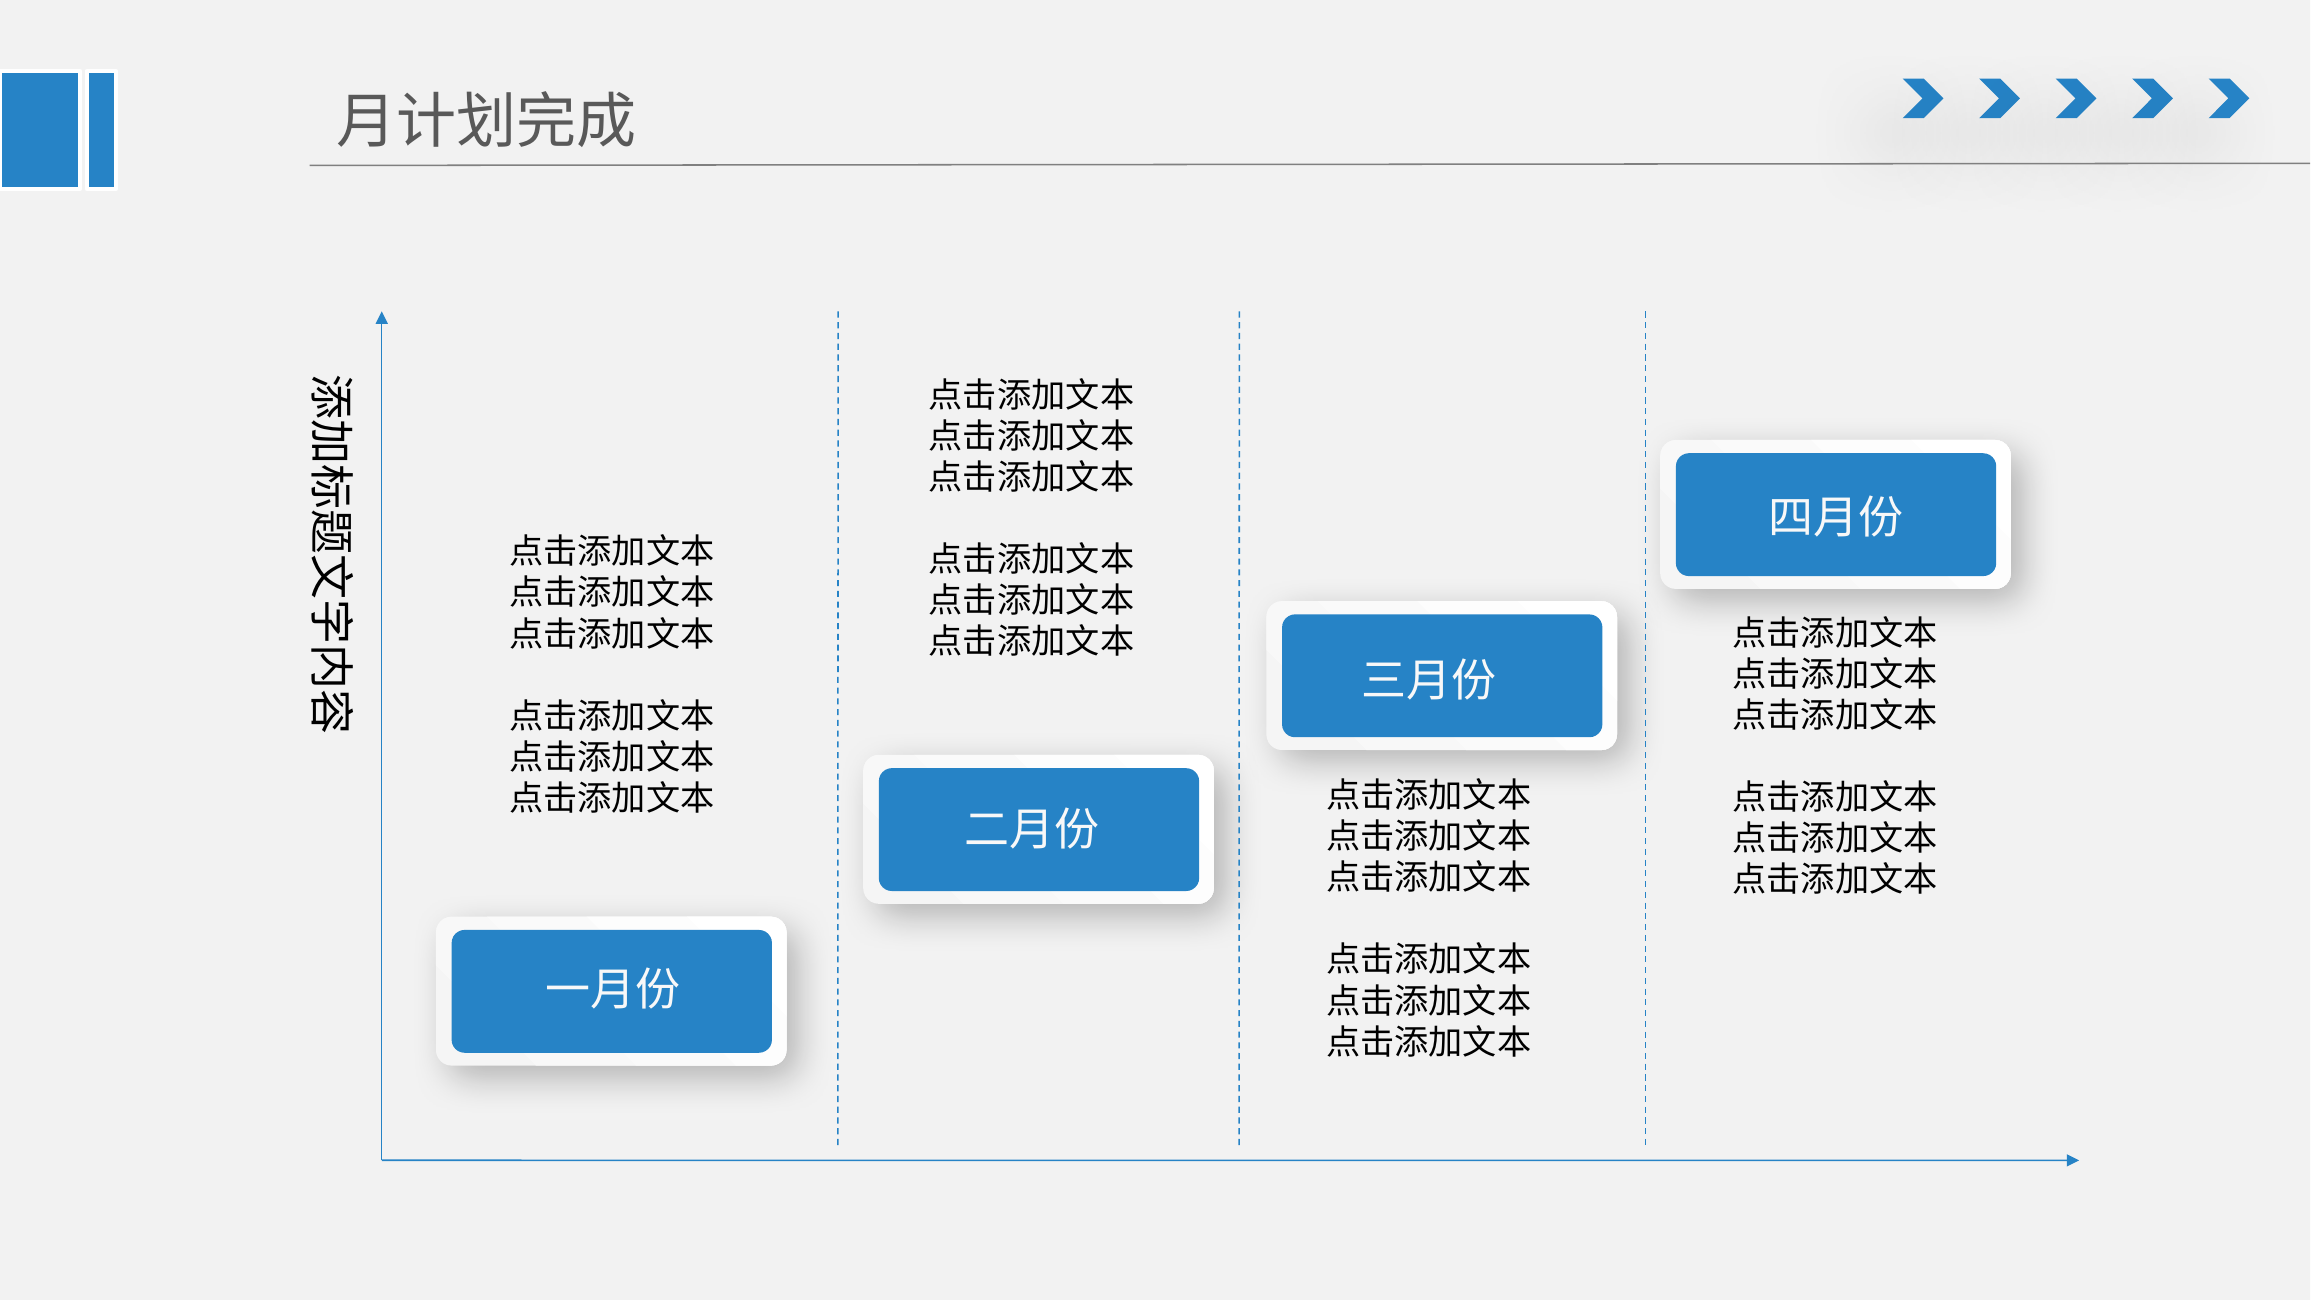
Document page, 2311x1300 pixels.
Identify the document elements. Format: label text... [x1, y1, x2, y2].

text_box 点击添加文本 点击添加文本 点击添加文本 点击添加文本 点击添加文本 点击添加文本 [463, 517, 761, 829]
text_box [1266, 600, 1618, 751]
text_box 添加标题文字内容 [282, 363, 377, 834]
text_box 点击添加文本 点击添加文本 点击添加文本 点击添加文本 点击添加文本 点击添加文本 [1686, 599, 1984, 910]
title 月计划完成 [316, 70, 1119, 166]
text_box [1659, 439, 2012, 590]
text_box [435, 916, 787, 1066]
text_box 点击添加文本 点击添加文本 点击添加文本 点击添加文本 点击添加文本 点击添加文本 [882, 361, 1181, 673]
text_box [862, 754, 1215, 905]
text_box 点击添加文本 点击添加文本 点击添加文本 点击添加文本 点击添加文本 点击添加文本 [1279, 761, 1578, 1073]
